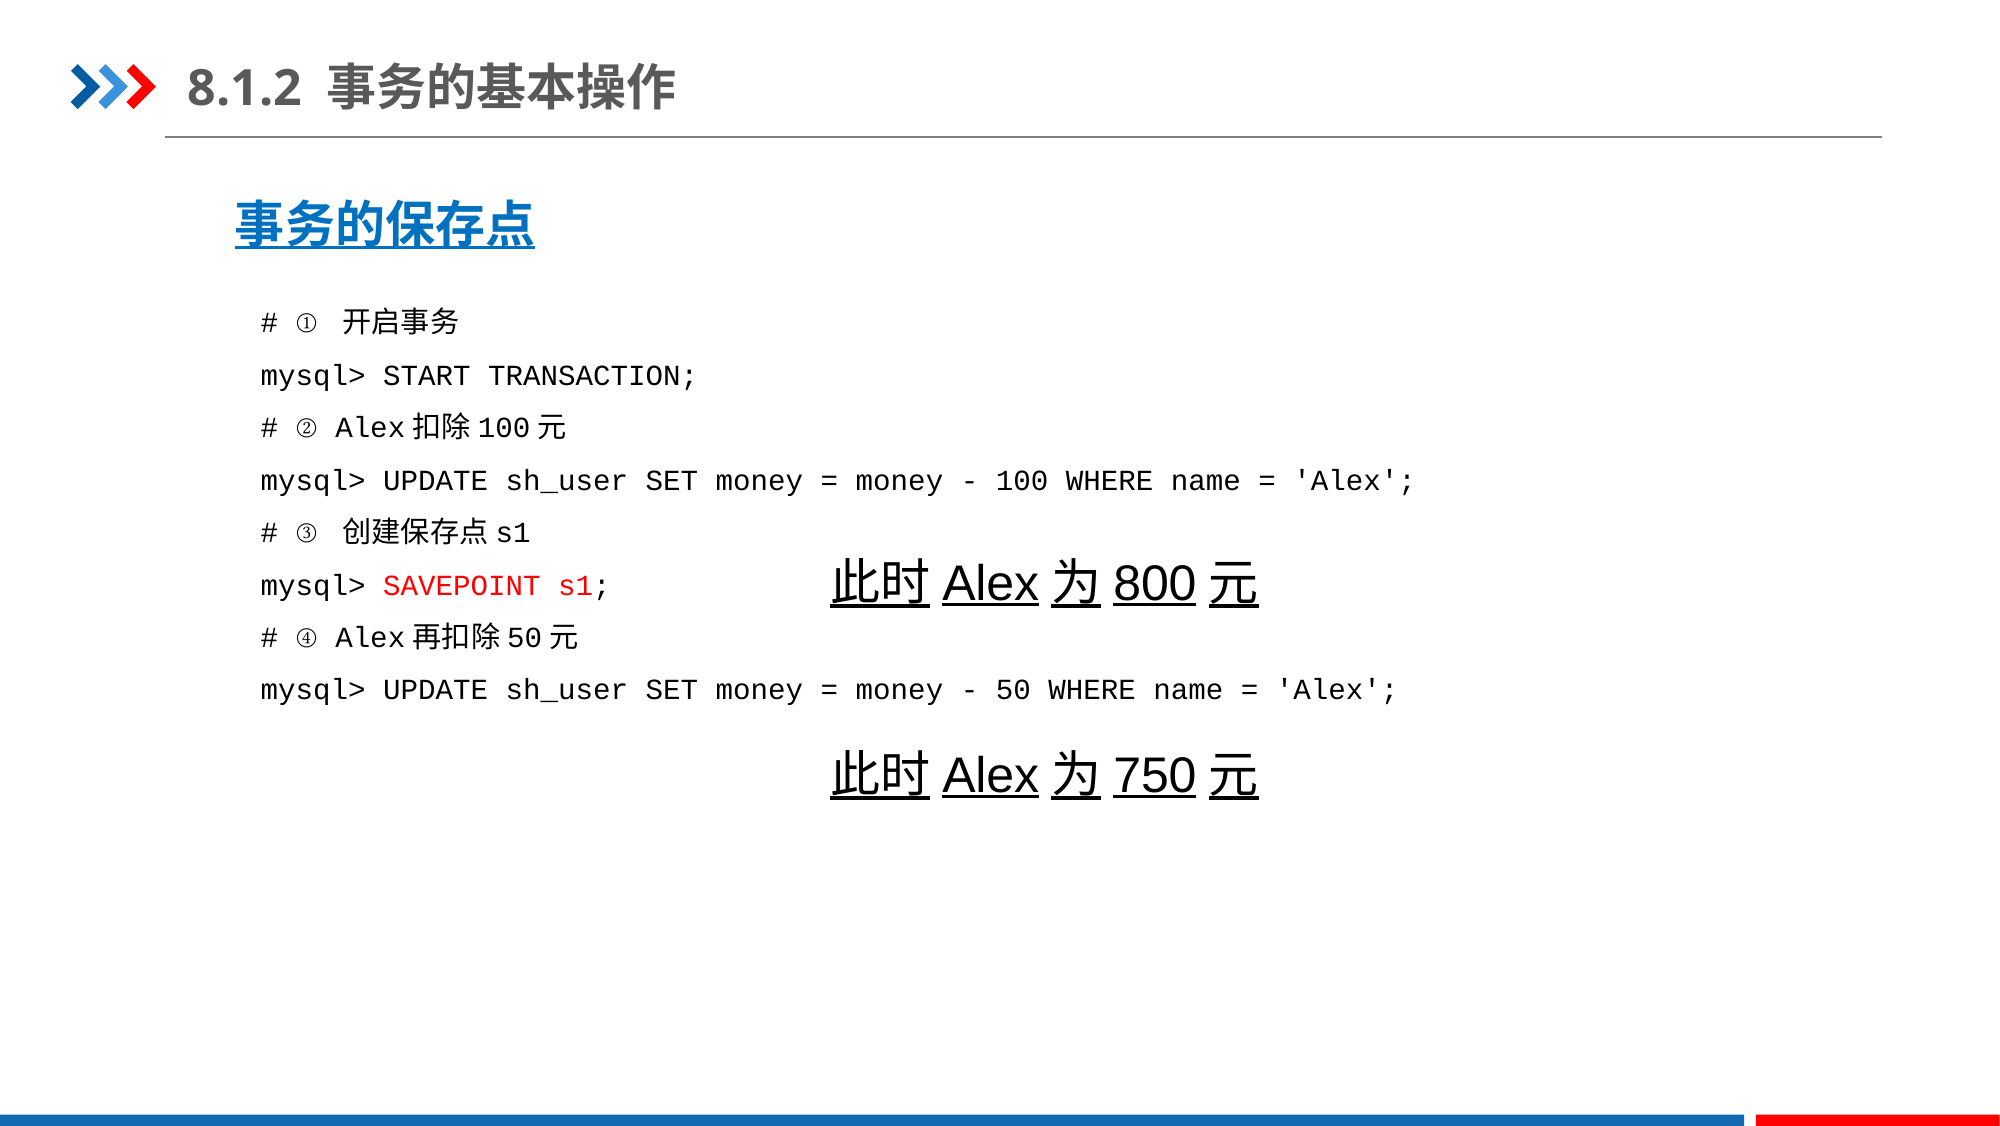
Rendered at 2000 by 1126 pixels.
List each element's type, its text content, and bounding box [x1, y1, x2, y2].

text_box 此时Alex为750元 [815, 734, 1292, 811]
text_box 事务的保存点 [220, 184, 816, 260]
text_box 8.1.2 事务的基本操作 [187, 43, 827, 127]
text_box 此时Alex为800元 [815, 543, 1292, 619]
text_box # ① 开启事务 mysql> START TRANSACTION; # ② Alex扣除100元 mysql> UPDATE sh_user SET money = money - 100 WHERE name = 'Alex'; # ③ 创建保存点s1 mysql> SAVEPOINT s1; # ④ Alex再扣除50元 mysql> UPDATE sh_user SET money = money - 50 WHERE name = 'Alex'; [208, 278, 1712, 827]
